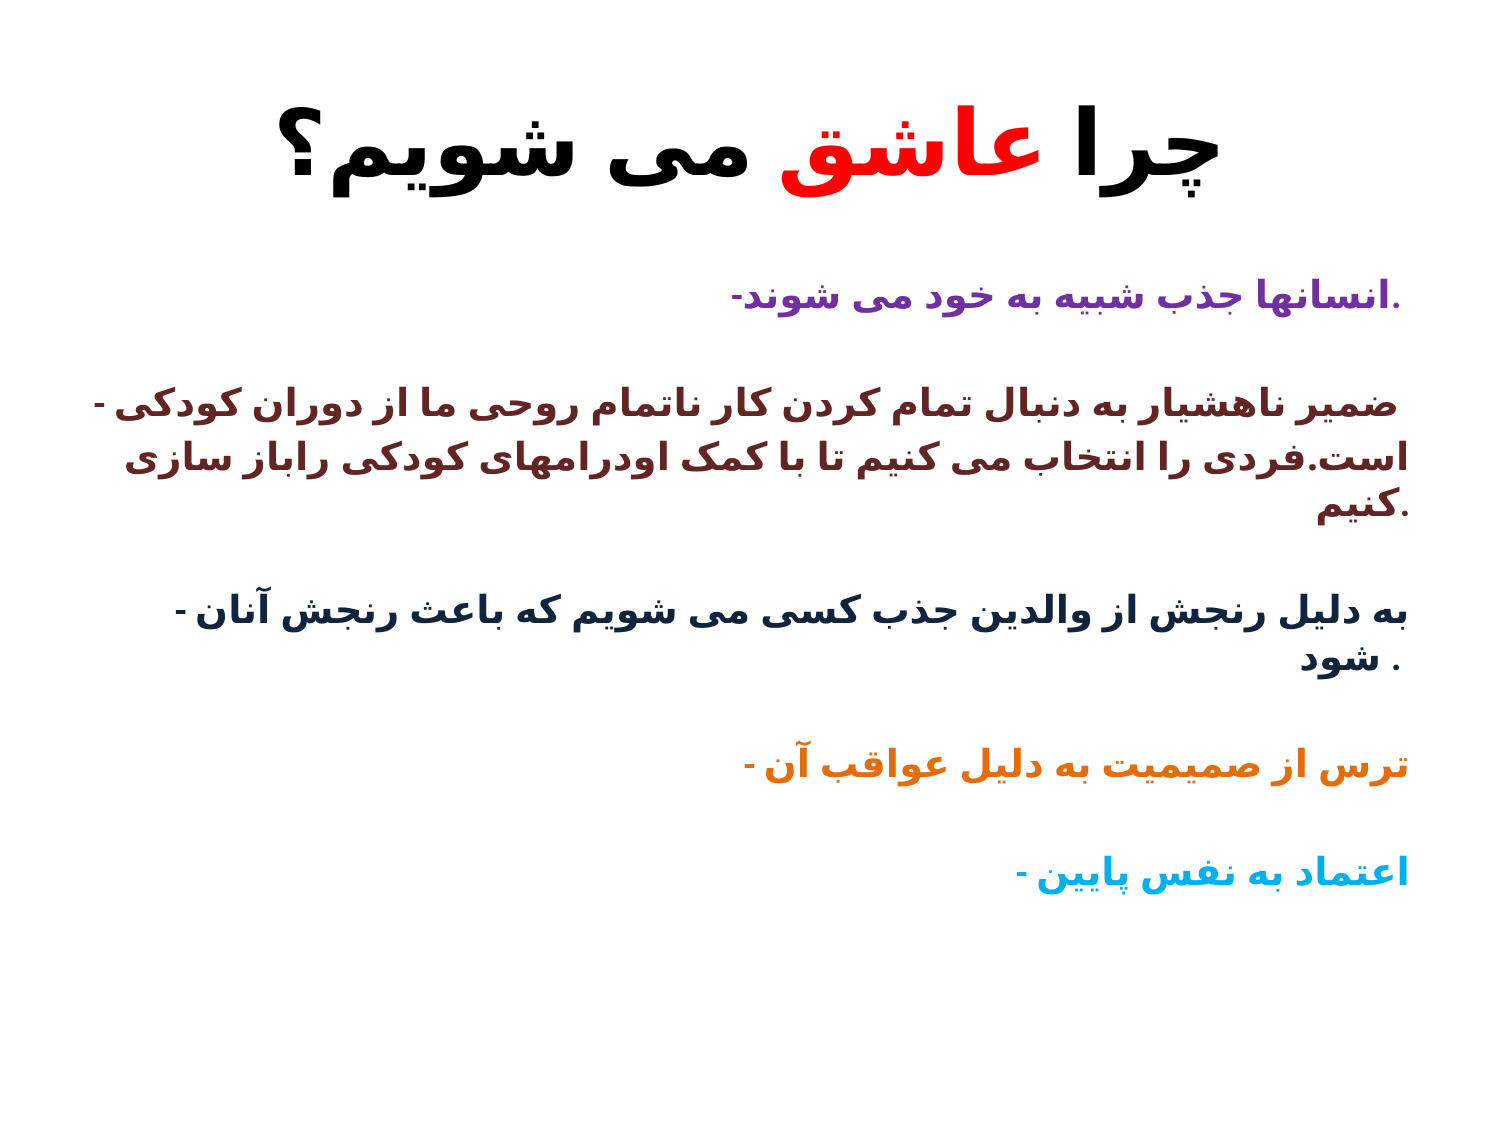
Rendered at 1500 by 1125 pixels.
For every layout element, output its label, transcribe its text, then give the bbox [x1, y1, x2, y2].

list -انسانها جذب شبیه به خود می شوند. - ضمیر ناهشیار به دنبال تمام کردن کار ناتمام روحی ما از دوران کودکی است.فردی را انتخاب می کنیم تا با کمک اودرامهای کودکی راباز سازی کنیم. - به دلیل رنجش از والدین جذب کسی می شویم که باعث رنجش آنان شود . - ترس از صمیمیت به دلیل عواقب آن - اعتماد به نفس پایین [75, 262, 1425, 1005]
title چرا عاشق می شویم؟ [75, 45, 1425, 233]
